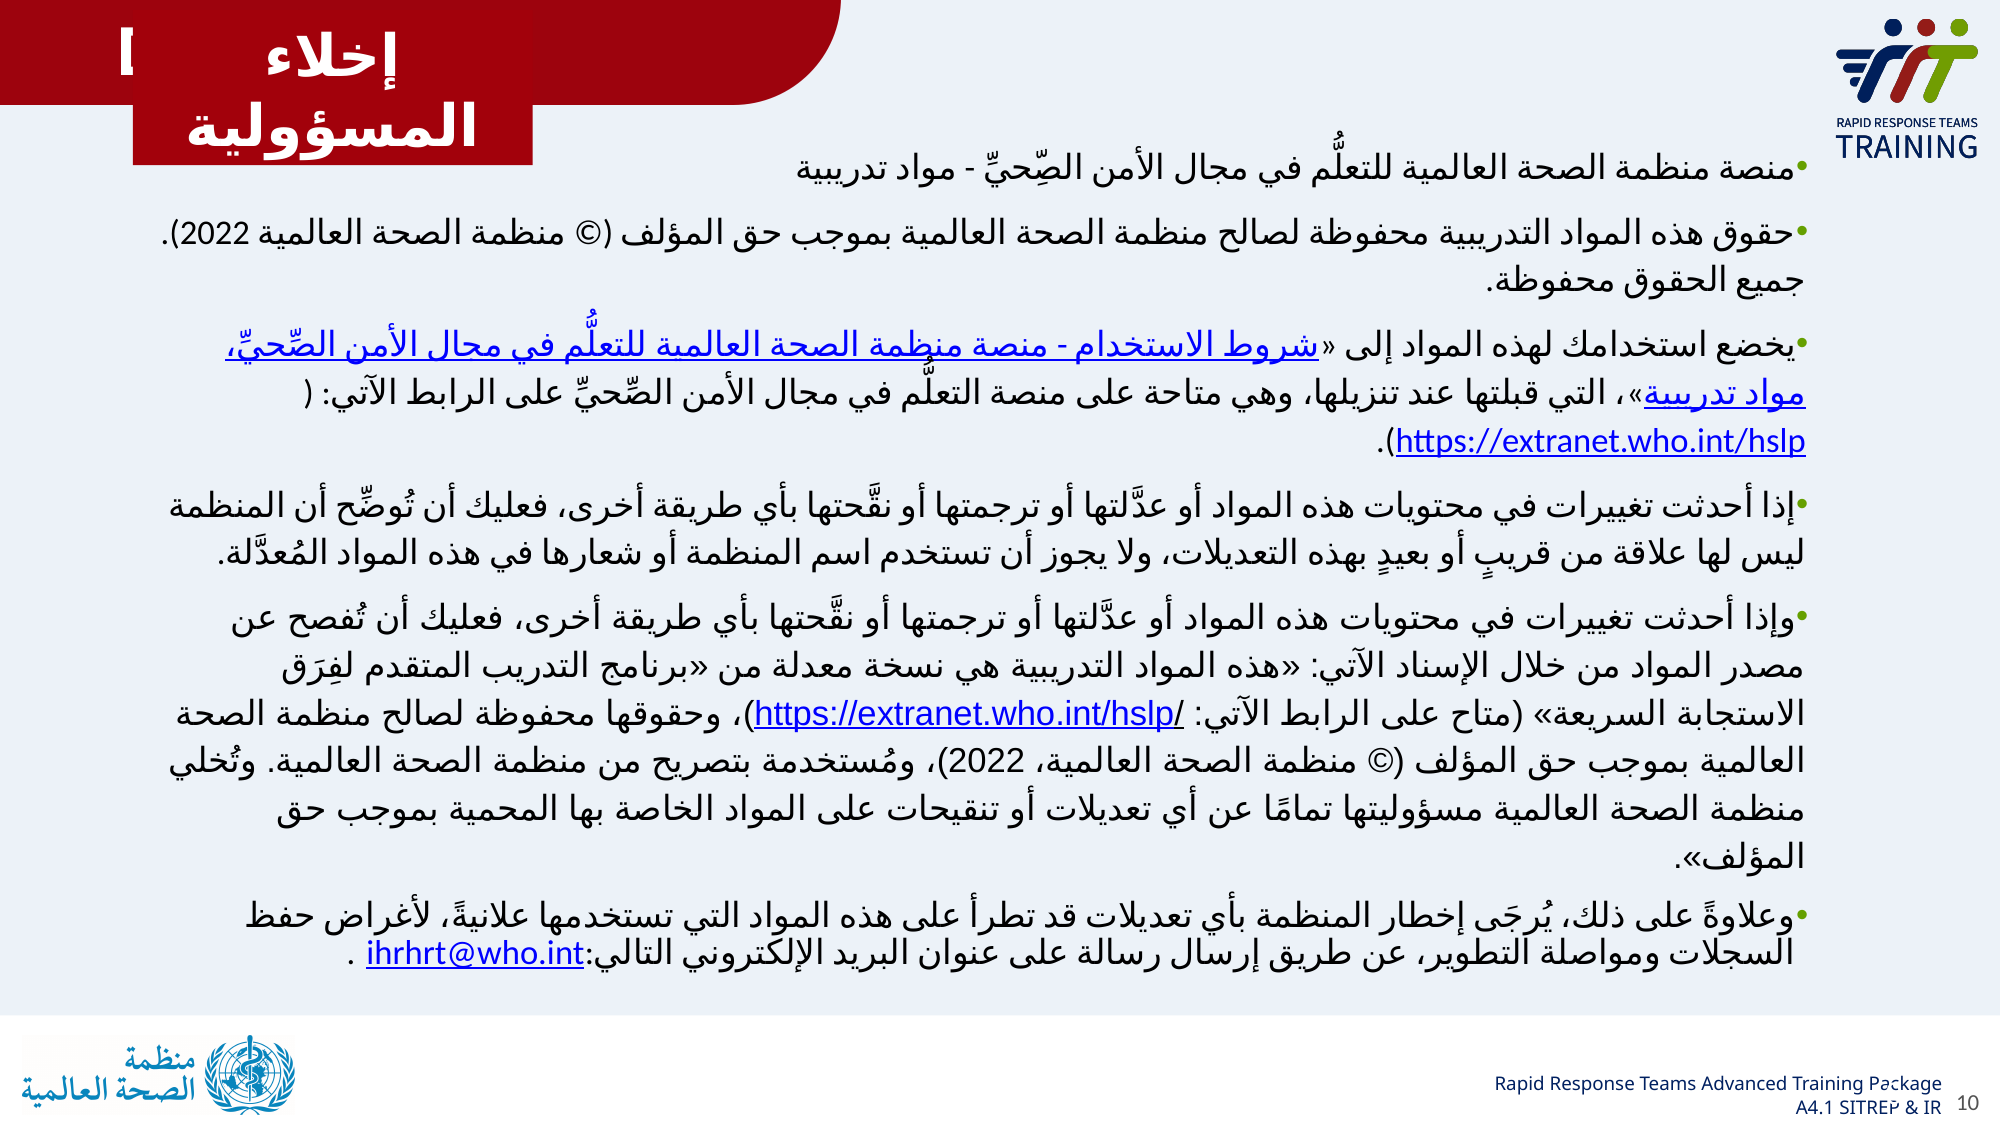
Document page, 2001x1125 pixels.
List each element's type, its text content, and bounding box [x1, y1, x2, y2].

picture [0, 0, 841, 105]
picture [22, 1035, 295, 1115]
slide_number 10 [1882, 1037, 1930, 1092]
picture [1835, 19, 1978, 167]
text_box إخلاء المسؤولية [132, 10, 533, 166]
picture [252, 1050, 258, 1059]
list منصة منظمة الصحة العالمية للتعلُّم في مجال الأمن الصِّحيِّ - مواد تدريبية حقوق هذه المواد التدريبية محفوظة لصالح منظمة الصحة العالمية بموجب حق المؤلف (© منظمة الصحة العالمية 2022). جميع الحقوق محفوظة. يخضع استخدامك لهذه المواد إلى «شروط الاستخدام - منصة منظمة الصحة العالمية للتعلُّم في مجال الأمن الصِّحيِّ، مواد تدريبية»، التي قبلتها عند تنزيلها، وهي متاحة على منصة التعلُّم في مجال الأمن الصِّحيِّ على الرابط الآتي: (https://extranet.who.int/hslp). إذا أحدثت تغييرات في محتويات هذه المواد أو عدَّلتها أو ترجمتها أو نقَّحتها بأي طريقة أخرى، فعليك أن تُوضِّح أن المنظمة ليس لها علاقة من قريبٍ أو بعيدٍ بهذه التعديلات، ولا يجوز أن تستخدم اسم المنظمة أو شعارها في هذه المواد المُعدَّلة. وإذا أحدثت تغييرات في محتويات هذه المواد أو عدَّلتها أو ترجمتها أو نقَّحتها بأي طريقة أخرى، فعليك أن تُفصح عن مصدر المواد من خلال الإسناد الآتي: «هذه المواد التدريبية هي نسخة معدلة من «برنامج التدريب المتقدم لفِرَق الاستجابة السريعة» (متاح على الرابط الآتي: https://extranet.who.int/hslp/)، وحقوقها محفوظة لصالح منظمة الصحة العالمية بموجب حق المؤلف (© منظمة الصحة العالمية، 2022)، ومُستخدمة بتصريح من منظمة الصحة العالمية. وتُخلي منظمة الصحة العالمية مسؤوليتها تمامًا عن أي تعديلات أو تنقيحات على المواد الخاصة بها المحمية بموجب حق المؤلف». وعلاوةً على ذلك، يُرجَى إخطار المنظمة بأي تعديلات قد تطرأ على هذه المواد التي تستخدمها علانيةً، لأغراض حفظ السجلات ومواصلة التطوير، عن طريق إرسال رسالة على عنوان البريد الإلكتروني التالي:ihrhrt@who.int . [158, 137, 1807, 993]
